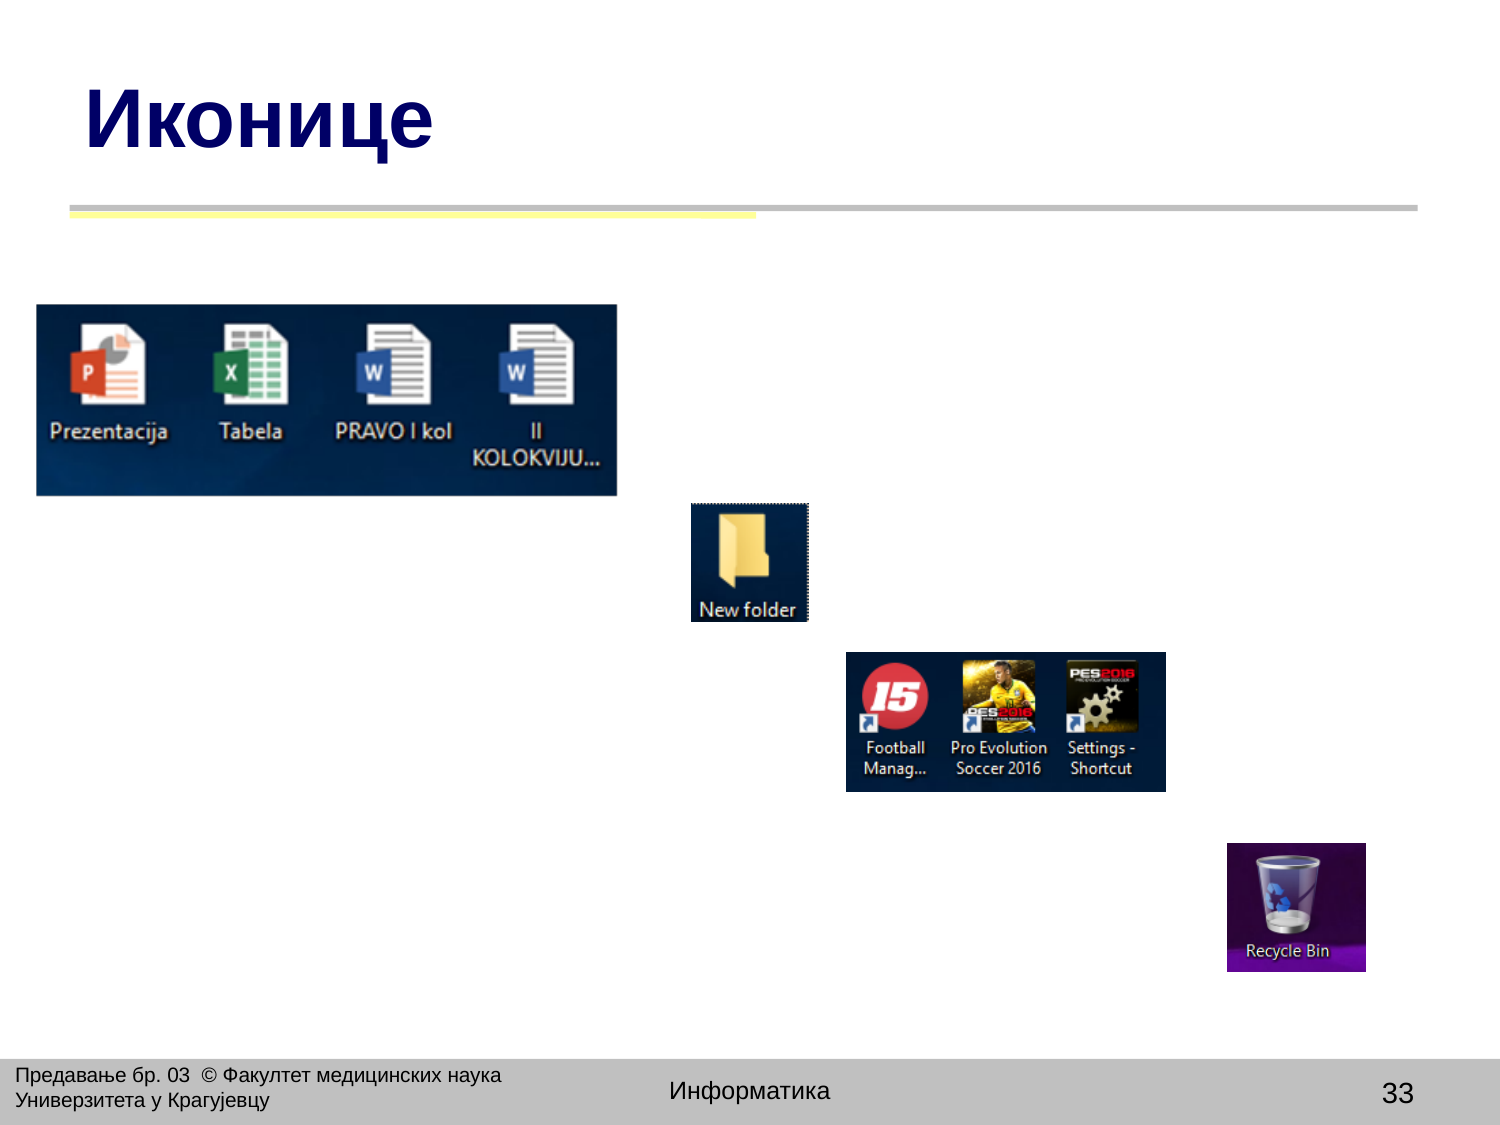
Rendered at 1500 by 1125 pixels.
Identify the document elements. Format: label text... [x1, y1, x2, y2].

slide_number 33 [1079, 1066, 1430, 1125]
slide_number Предавање бр. 03 © Факултет медицинских наука Универзитета у Крагујевцу [0, 1053, 614, 1108]
picture [1227, 843, 1366, 972]
footer Информатика [512, 1066, 988, 1125]
picture [691, 502, 809, 622]
picture [32, 301, 619, 498]
picture [846, 652, 1167, 792]
title Иконице [69, 19, 1426, 208]
